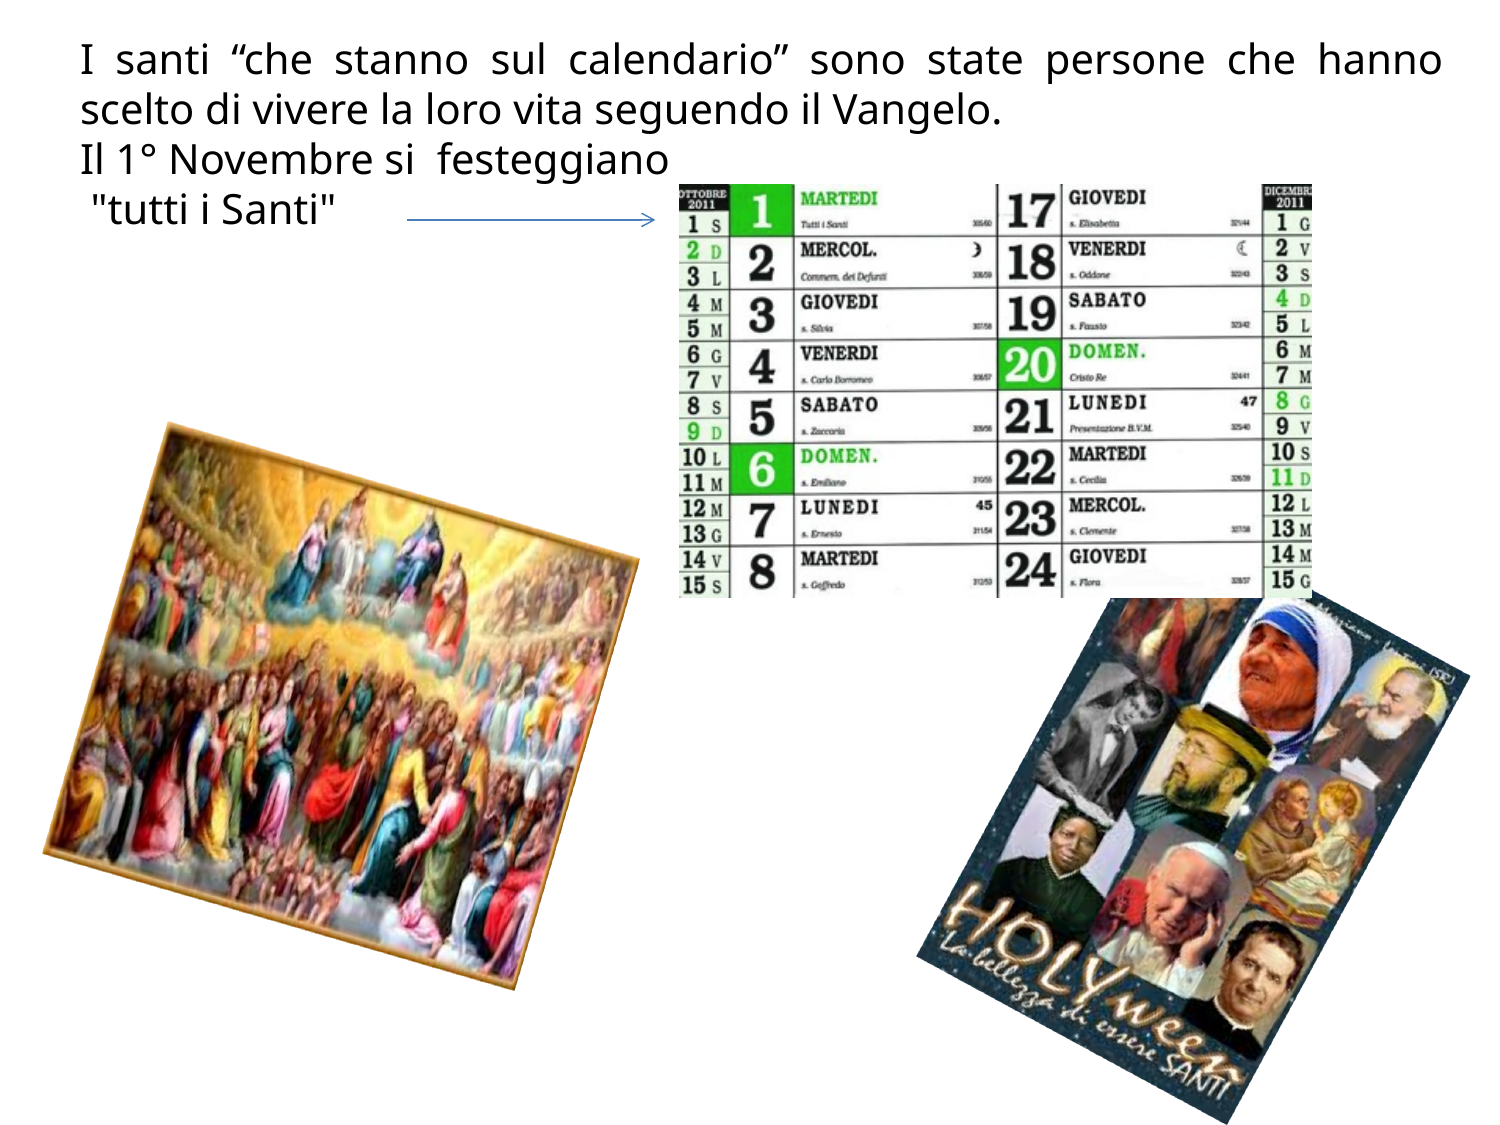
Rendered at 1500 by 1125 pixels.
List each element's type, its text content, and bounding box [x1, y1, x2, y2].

picture [43, 422, 639, 990]
picture [678, 184, 1470, 1124]
text_box I santi “che stanno sul calendario” sono state persone che hanno scelto di vivere la loro vita seguendo il Vangelo. Il 1° Novembre si festeggiano "tutti i Santi" [64, 25, 1459, 281]
